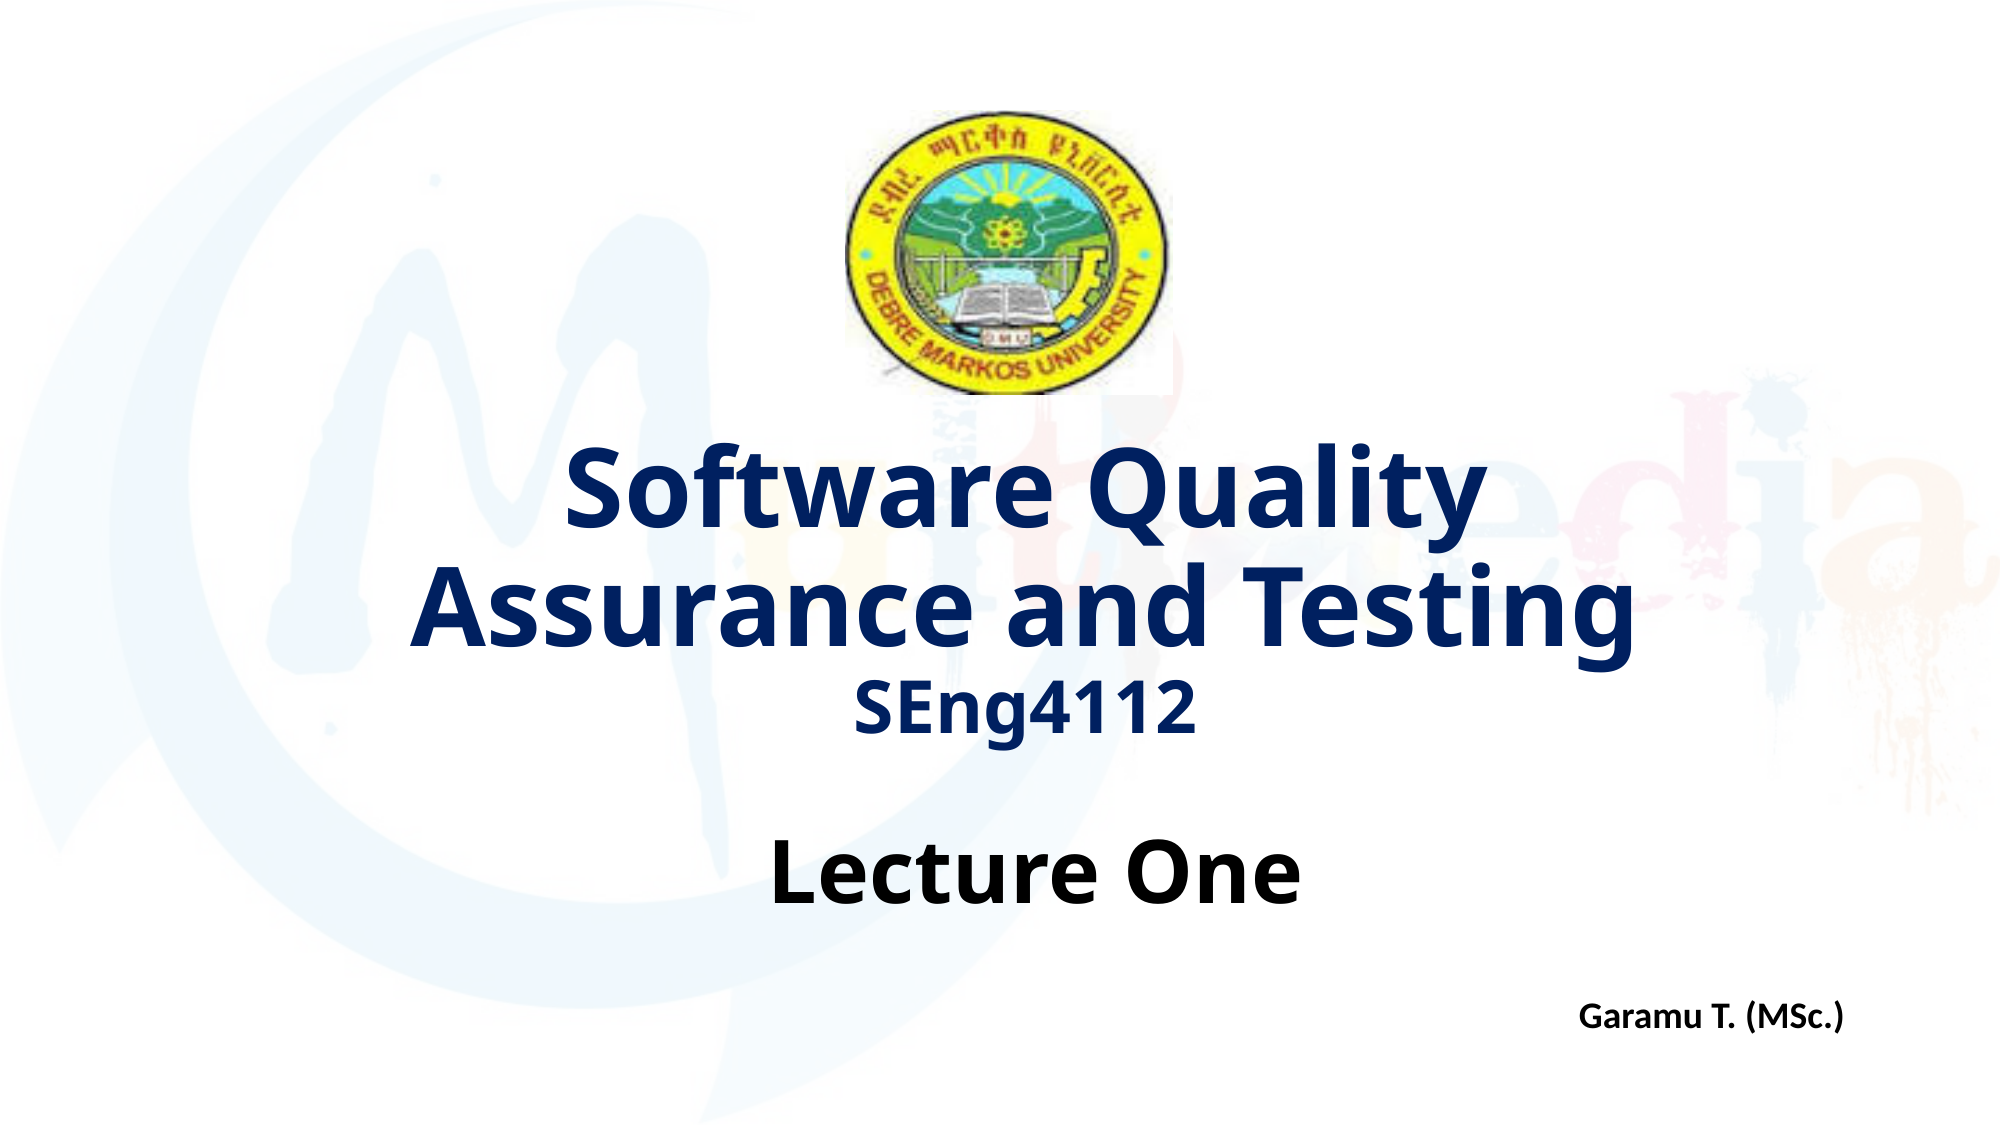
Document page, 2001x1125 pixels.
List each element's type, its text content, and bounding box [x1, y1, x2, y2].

title Software Quality Assurance and Testing SEng4112 Lecture One [275, 420, 1776, 931]
picture [845, 110, 1173, 395]
text_box Garamu T. (MSc.) [1564, 983, 1988, 1043]
